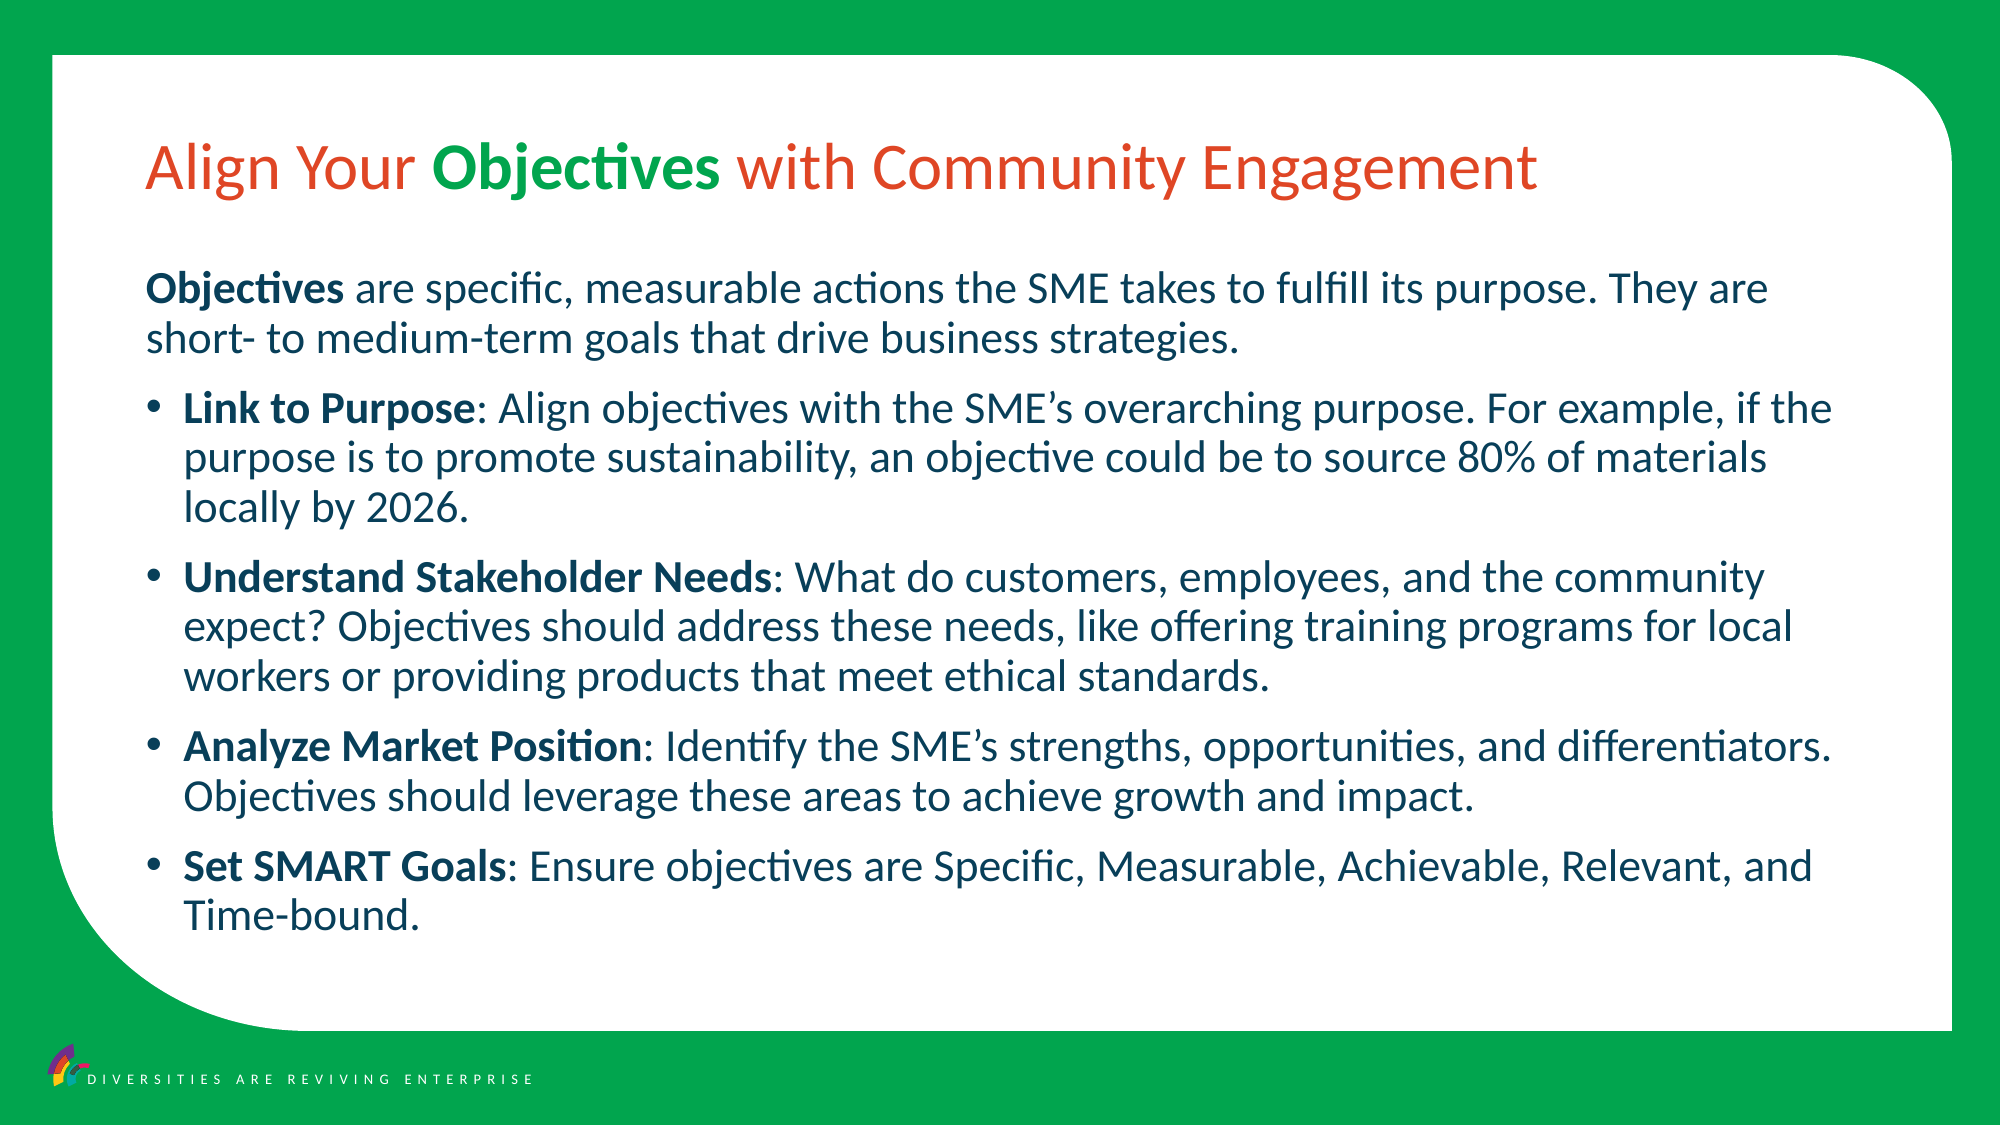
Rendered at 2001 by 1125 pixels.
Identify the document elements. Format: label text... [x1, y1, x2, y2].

list Align Your Objectives with Community Engagement [130, 124, 1869, 257]
list Objectives are specific, measurable actions the SME takes to fulfill its purpose. They are short- to medium-term goals that drive business strategies. Link to Purpose: Align objectives with the SME’s overarching purpose. For example, if the purpose is to promote sustainability, an objective could be to source 80% of materials locally by 2026. Understand Stakeholder Needs: What do customers, employees, and the community expect? Objectives should address these needs, like offering training programs for local workers or providing products that meet ethical standards. Analyze Market Position: Identify the SME’s strengths, opportunities, and differentiators. Objectives should leverage these areas to achieve growth and impact. Set SMART Goals: Ensure objectives are Specific, Measurable, Achievable, Relevant, and Time-bound. [130, 257, 1869, 889]
